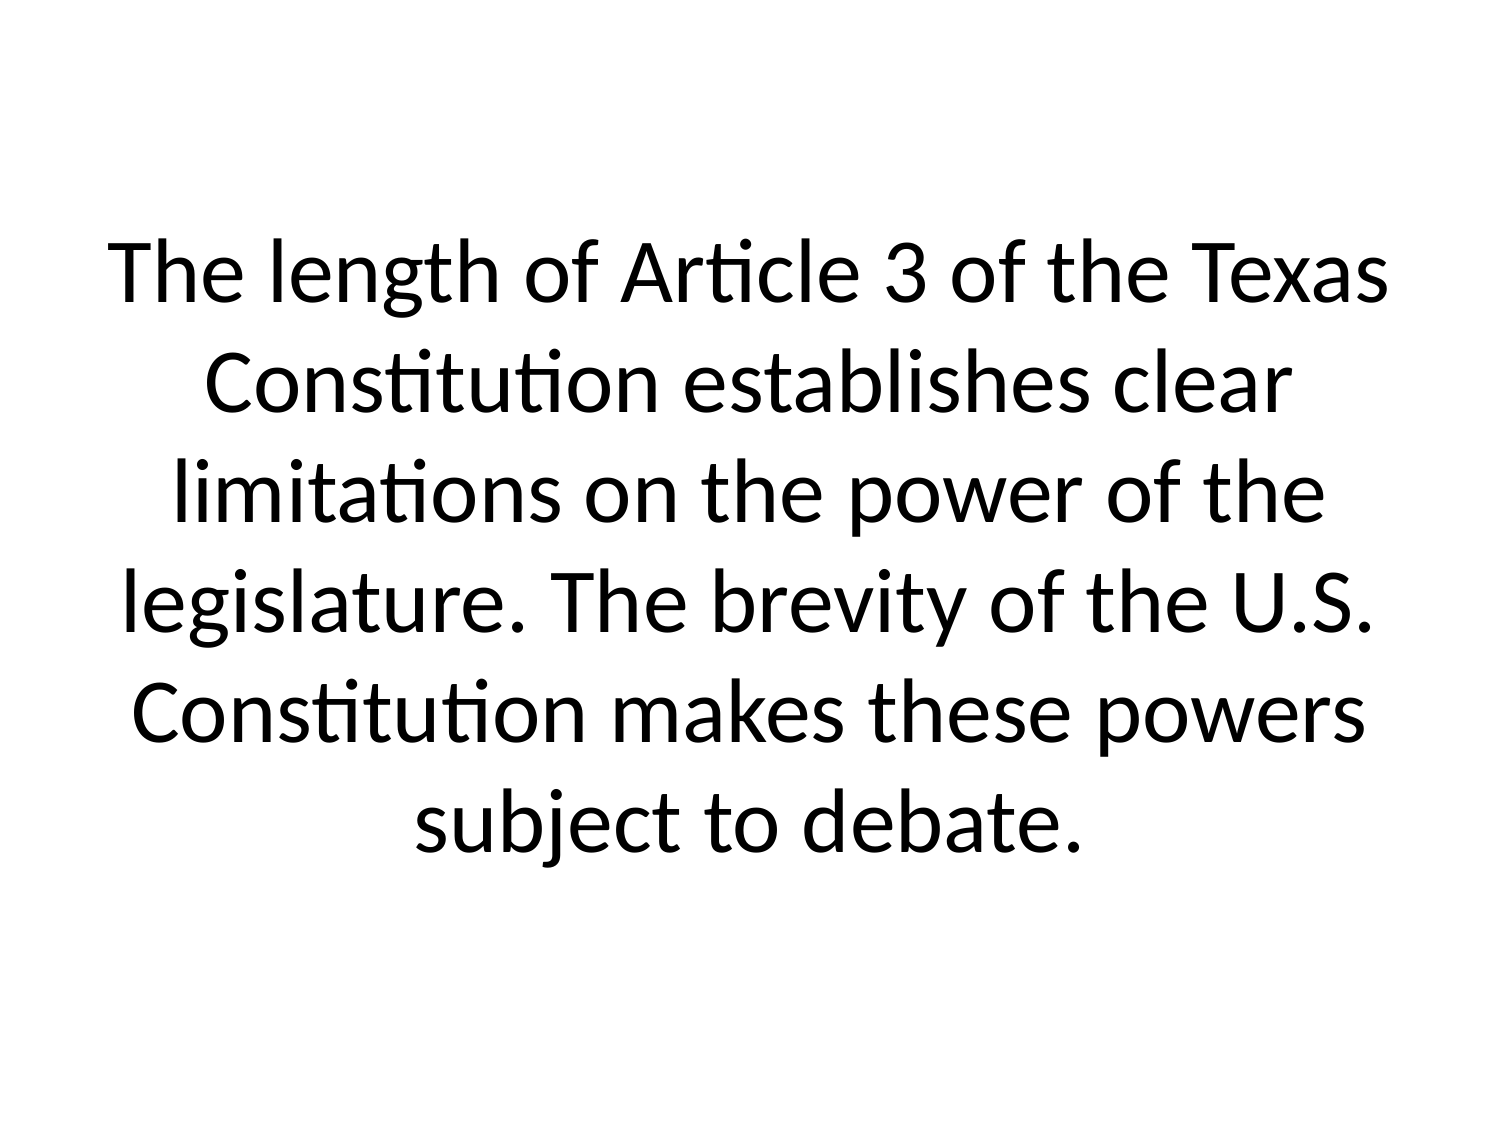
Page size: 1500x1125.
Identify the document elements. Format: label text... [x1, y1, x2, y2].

title The length of Article 3 of the Texas Constitution establishes clear limitations on the power of the legislature. The brevity of the U.S. Constitution makes these powers subject to debate. [74, 44, 1426, 1038]
